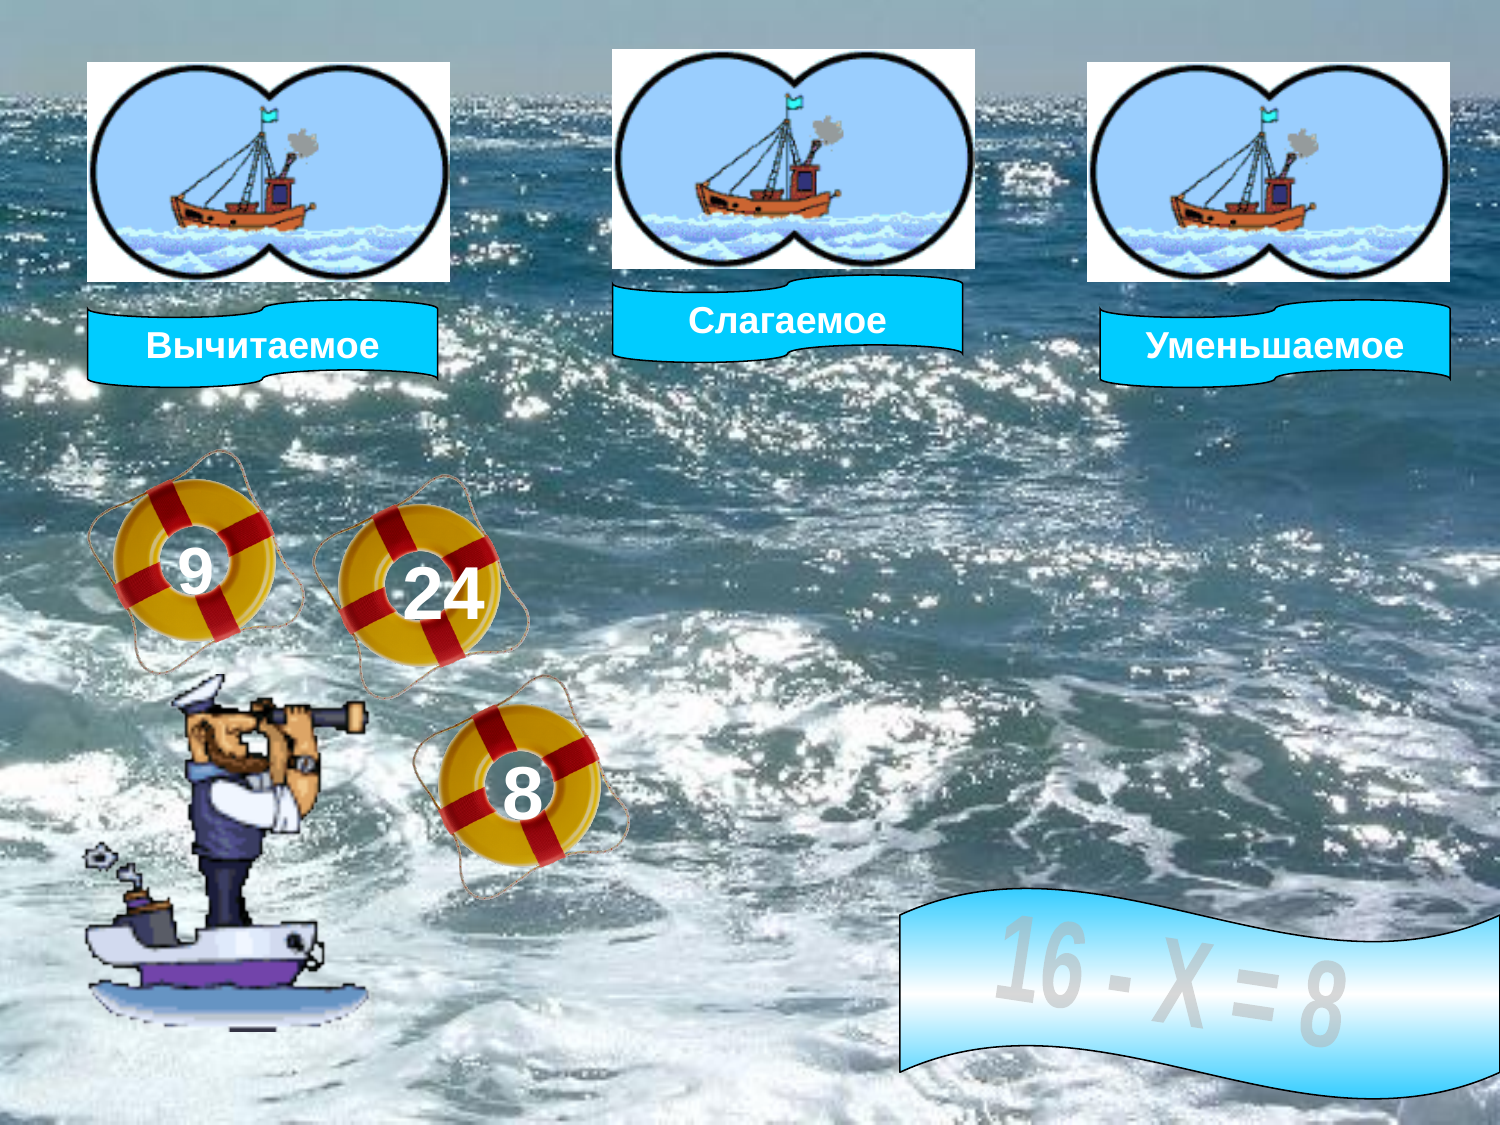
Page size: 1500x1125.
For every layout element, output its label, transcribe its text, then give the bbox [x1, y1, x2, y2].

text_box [312, 474, 531, 701]
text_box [87, 449, 306, 676]
picture [0, 0, 1500, 1125]
text_box Слагаемое [612, 279, 963, 363]
text_box [899, 888, 1500, 1099]
text_box Уменьшаемое [1100, 299, 1451, 388]
text_box Вычитаемое [87, 299, 438, 388]
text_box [412, 674, 631, 901]
